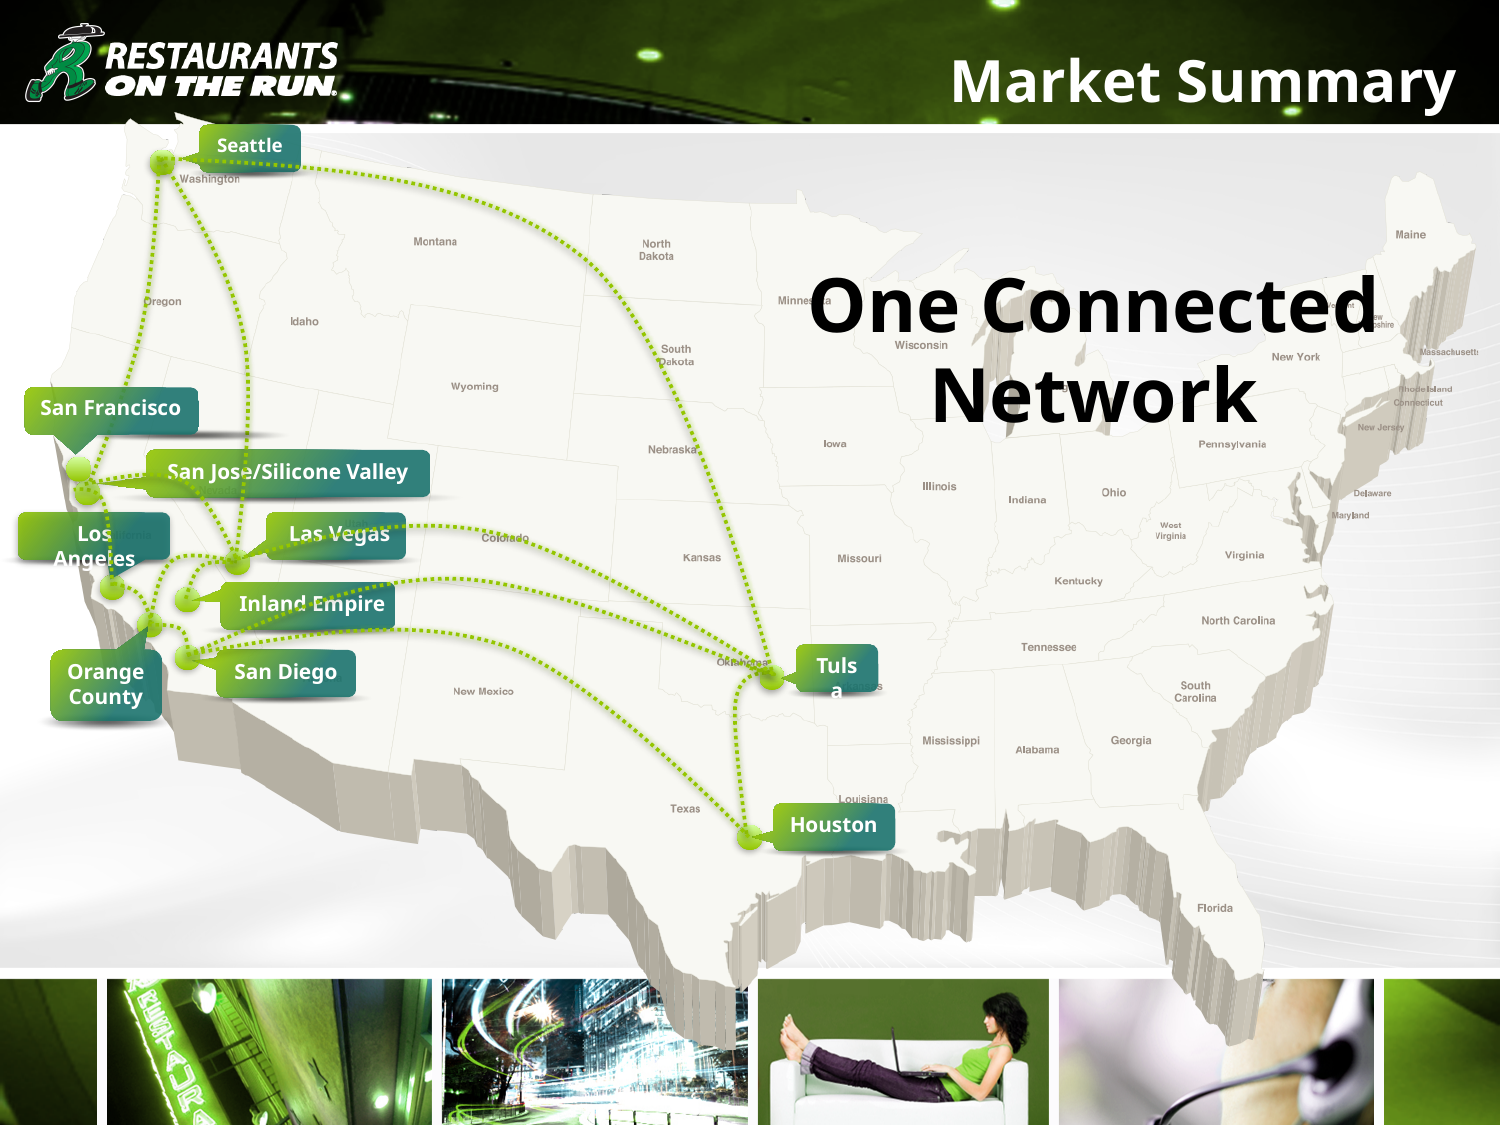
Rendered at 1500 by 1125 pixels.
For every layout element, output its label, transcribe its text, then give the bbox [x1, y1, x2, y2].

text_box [737, 803, 910, 871]
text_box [0, 512, 79, 601]
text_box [24, 387, 290, 443]
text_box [149, 124, 313, 156]
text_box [84, 157, 776, 838]
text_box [782, 644, 888, 700]
title Market Summary [387, 0, 1472, 111]
picture [0, 0, 1500, 1125]
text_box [37, 612, 79, 732]
